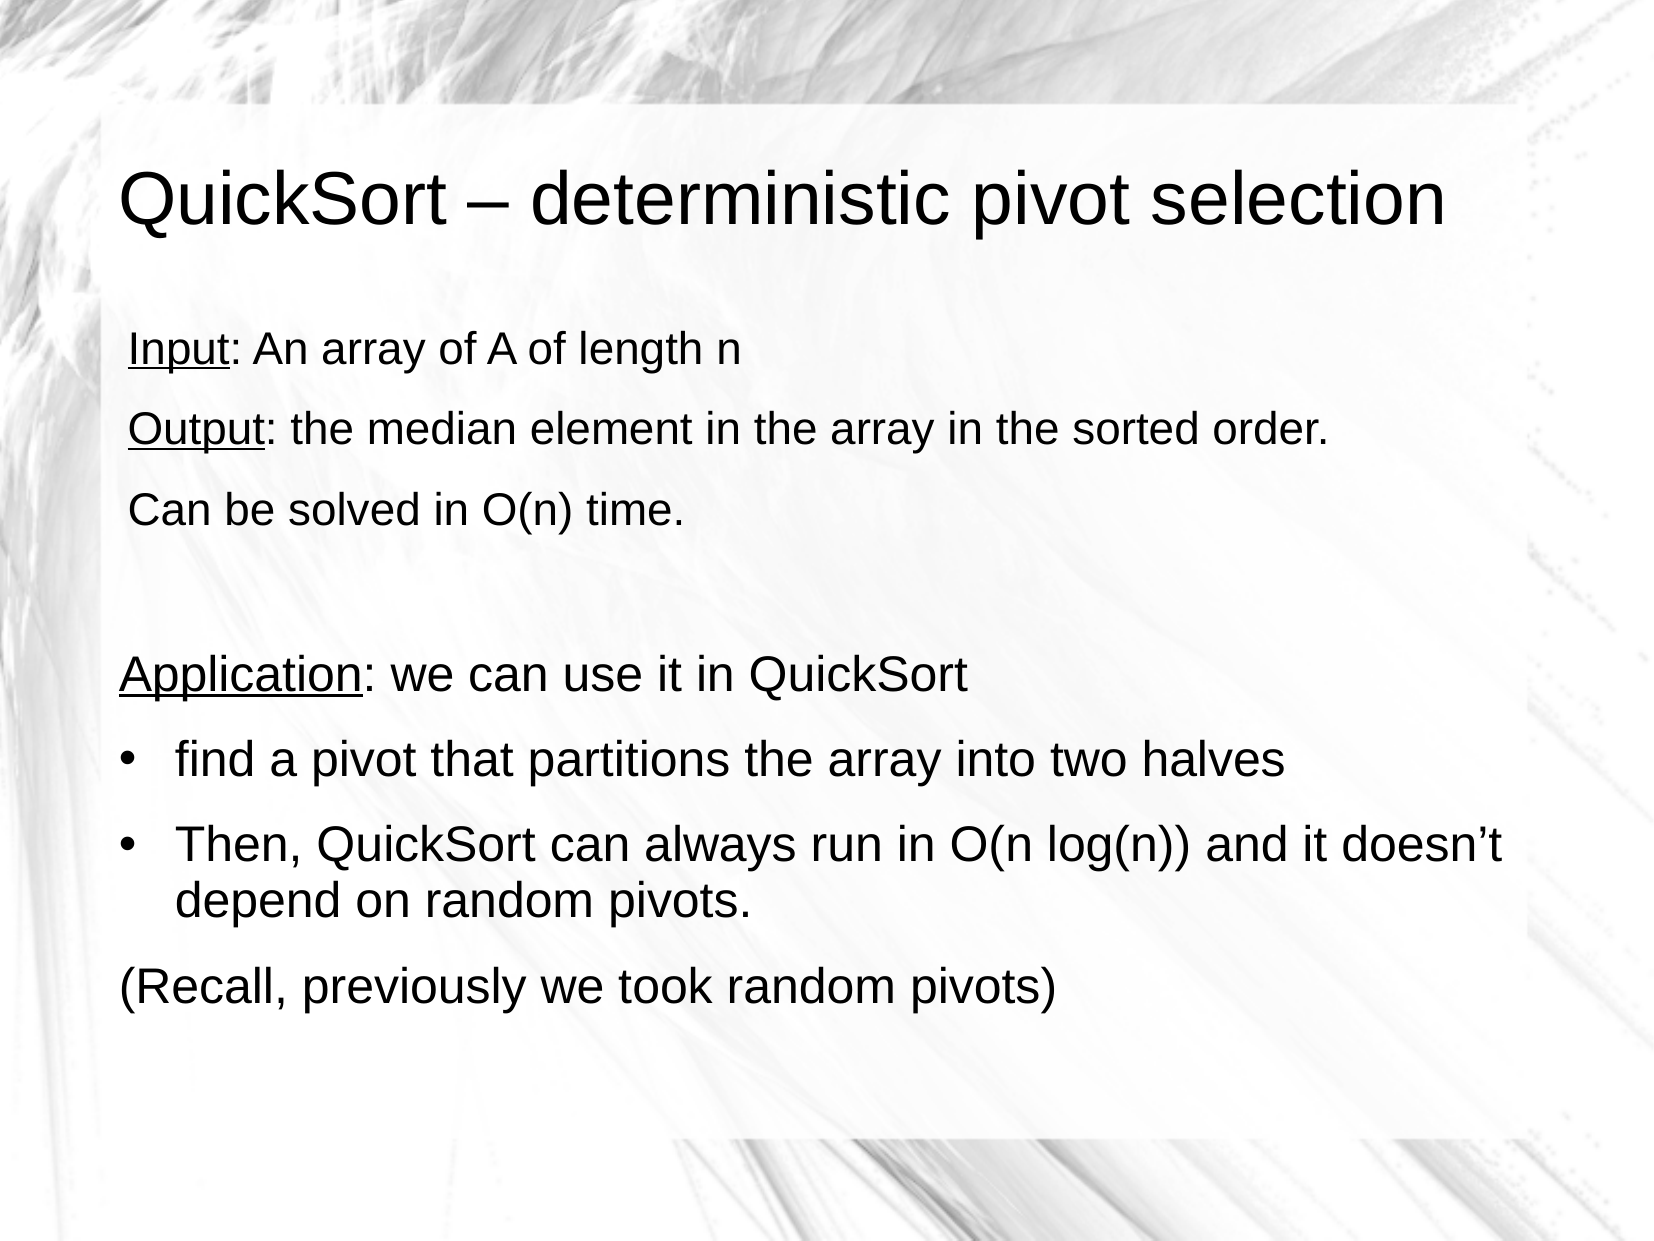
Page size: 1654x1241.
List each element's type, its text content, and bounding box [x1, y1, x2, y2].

list Input: An array of A of length n Output: the median element in the array in the sorted order. Can be solved in O(n) time. Application: we can use it in QuickSort find a pivot that partitions the array into two halves Then, QuickSort can always run in O(n log(n)) and it doesn’t depend on random pivots. (Recall, previously we took random pivots) [118, 319, 1571, 1109]
title QuickSort – deterministic pivot selection [118, 93, 1506, 299]
picture [0, 0, 1654, 1241]
